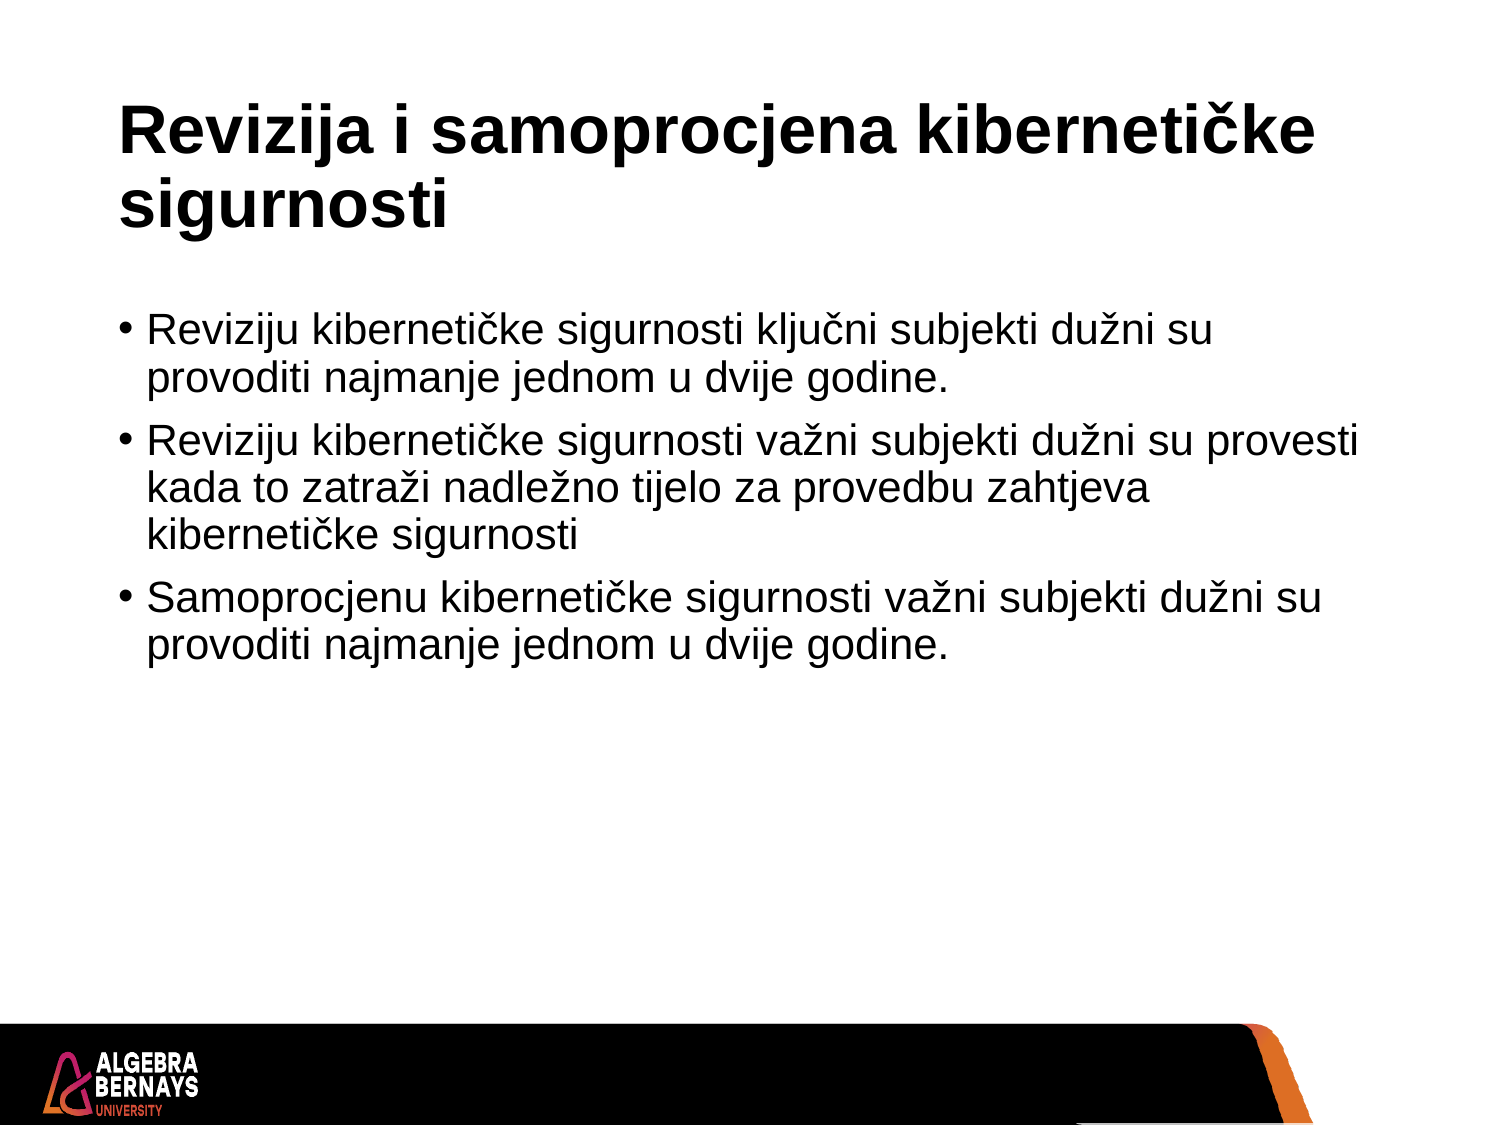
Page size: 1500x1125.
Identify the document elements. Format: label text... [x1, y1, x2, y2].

list Reviziju kibernetičke sigurnosti ključni subjekti dužni su provoditi najmanje jednom u dvije godine. Reviziju kibernetičke sigurnosti važni subjekti dužni su provesti kada to zatraži nadležno tijelo za provedbu zahtjeva kibernetičke sigurnosti Samoprocjenu kibernetičke sigurnosti važni subjekti dužni su provoditi najmanje jednom u dvije godine. [103, 299, 1397, 1014]
picture [0, 1023, 1468, 1125]
title Revizija i samoprocjena kibernetičke sigurnosti [103, 59, 1397, 278]
